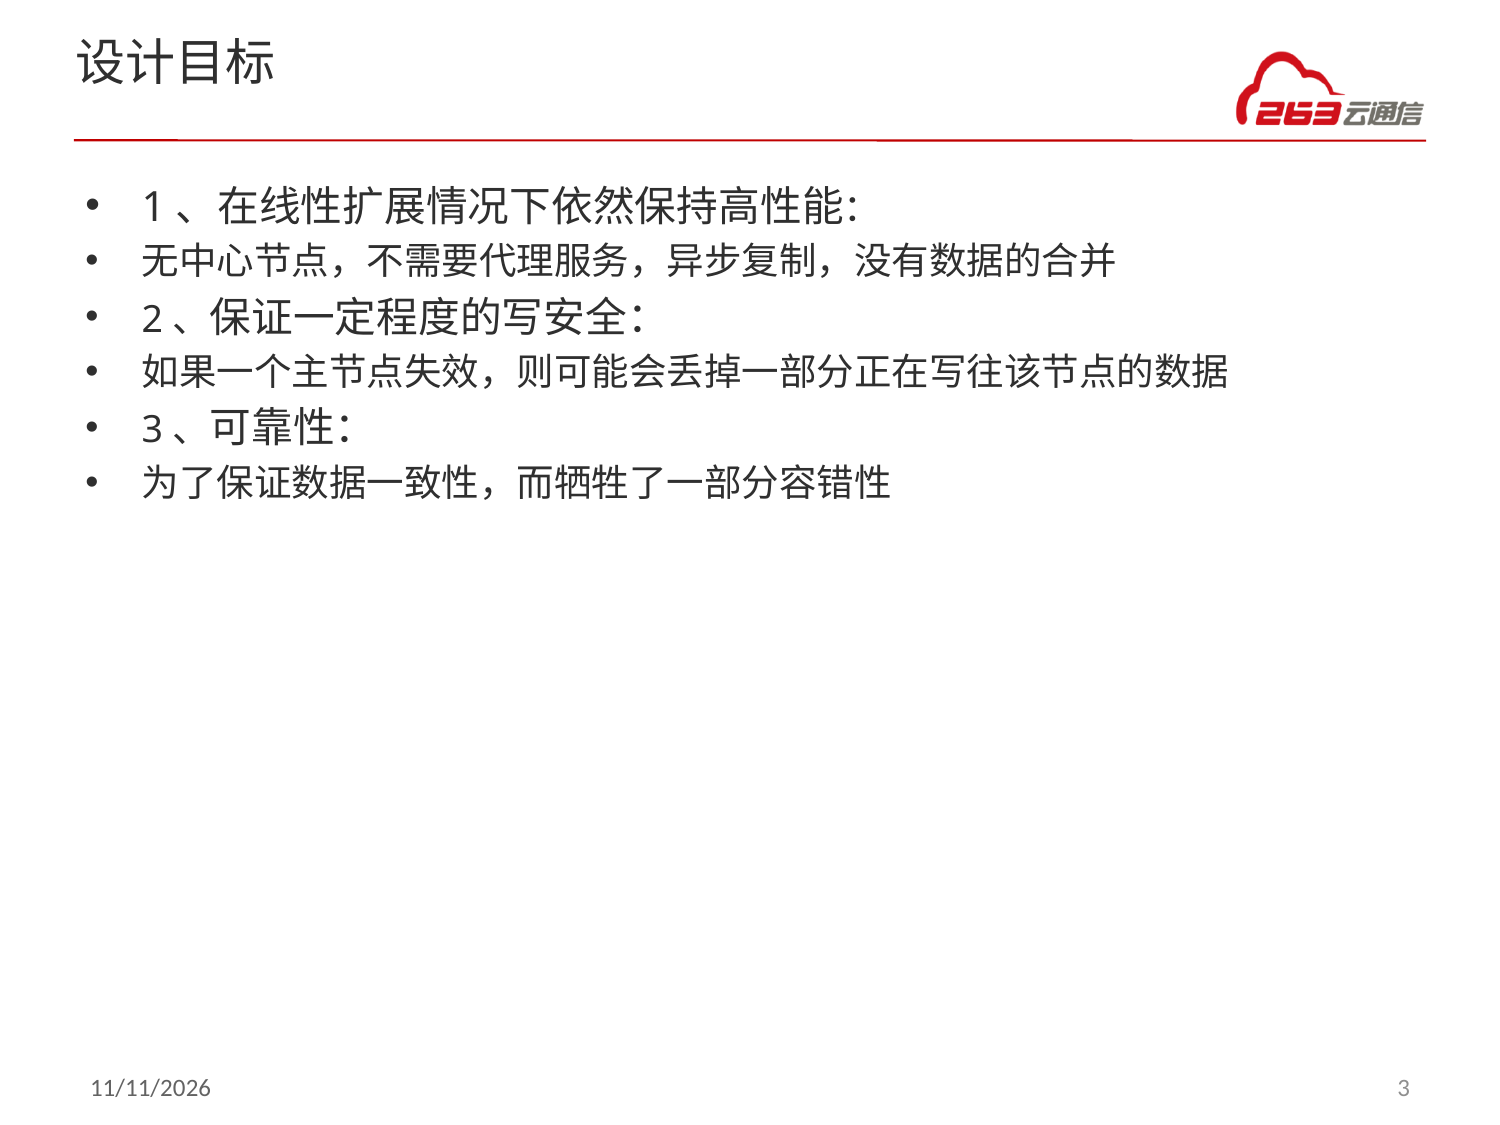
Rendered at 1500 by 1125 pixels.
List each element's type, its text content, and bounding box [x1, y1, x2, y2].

list 1、在线性扩展情况下依然保持高性能： 无中心节点，不需要代理服务，异步复制，没有数据的合并 2、保证一定程度的写安全： 如果一个主节点失效，则可能会丢掉一部分正在写往该节点的数据 3、可靠性： 为了保证数据一致性，而牺牲了一部分容错性 [70, 171, 1421, 1016]
title 设计目标 [75, 30, 1235, 136]
picture [1230, 37, 1430, 141]
